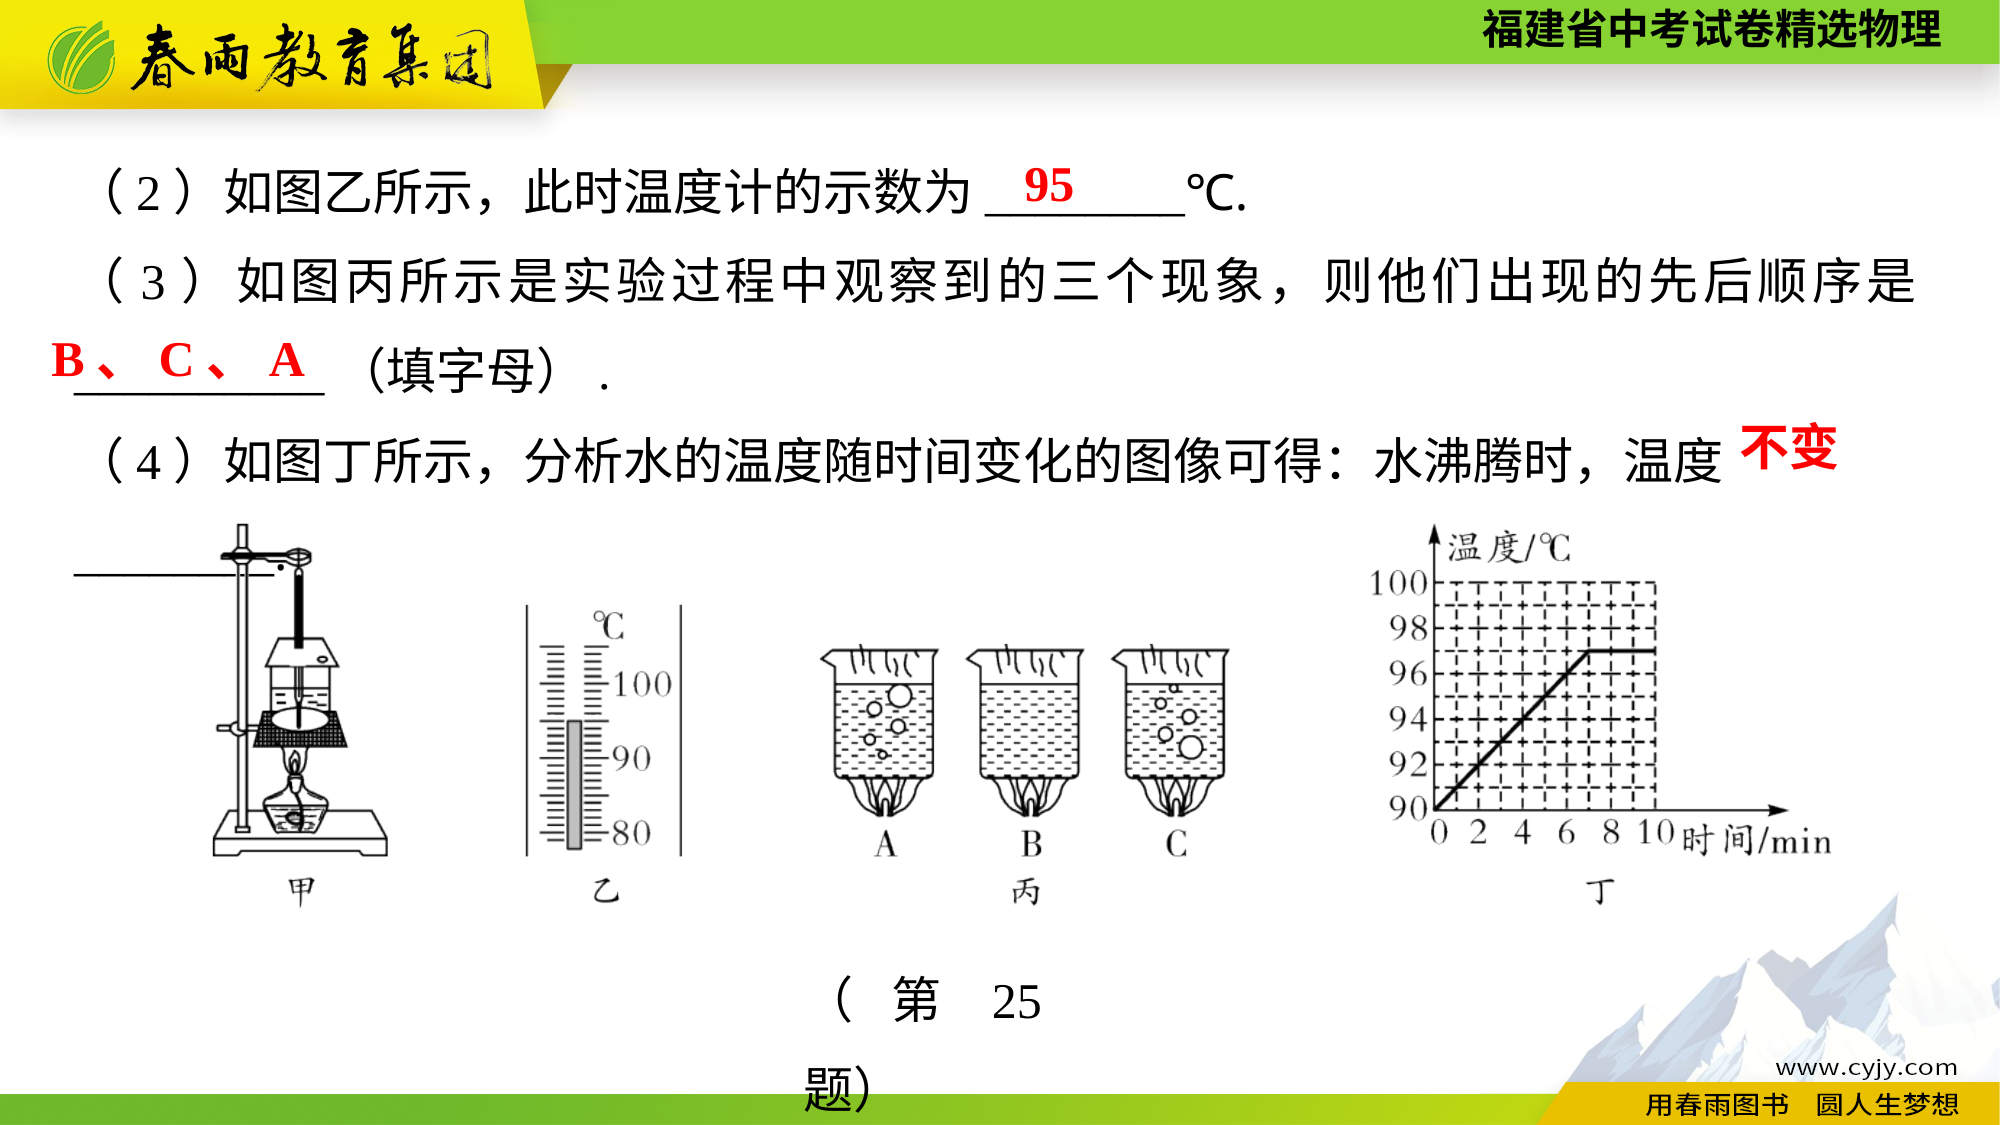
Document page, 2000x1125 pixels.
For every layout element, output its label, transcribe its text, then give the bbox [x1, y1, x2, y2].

list （2）如图乙所示，此时温度计的示数为________℃. （3）如图丙所示是实验过程中观察到的三个现象，则他们出现的先后顺序是__________（填字母）. （4）如图丁所示，分析水的温度随时间变化的图像可得：水沸腾时，温度________. [59, 122, 1944, 502]
text_box （第25题） [788, 936, 1069, 1036]
picture [0, 0, 2000, 1125]
text_box B、C、A [36, 319, 382, 394]
text_box 不变 [1674, 407, 1855, 483]
text_box 95 [947, 144, 1090, 219]
